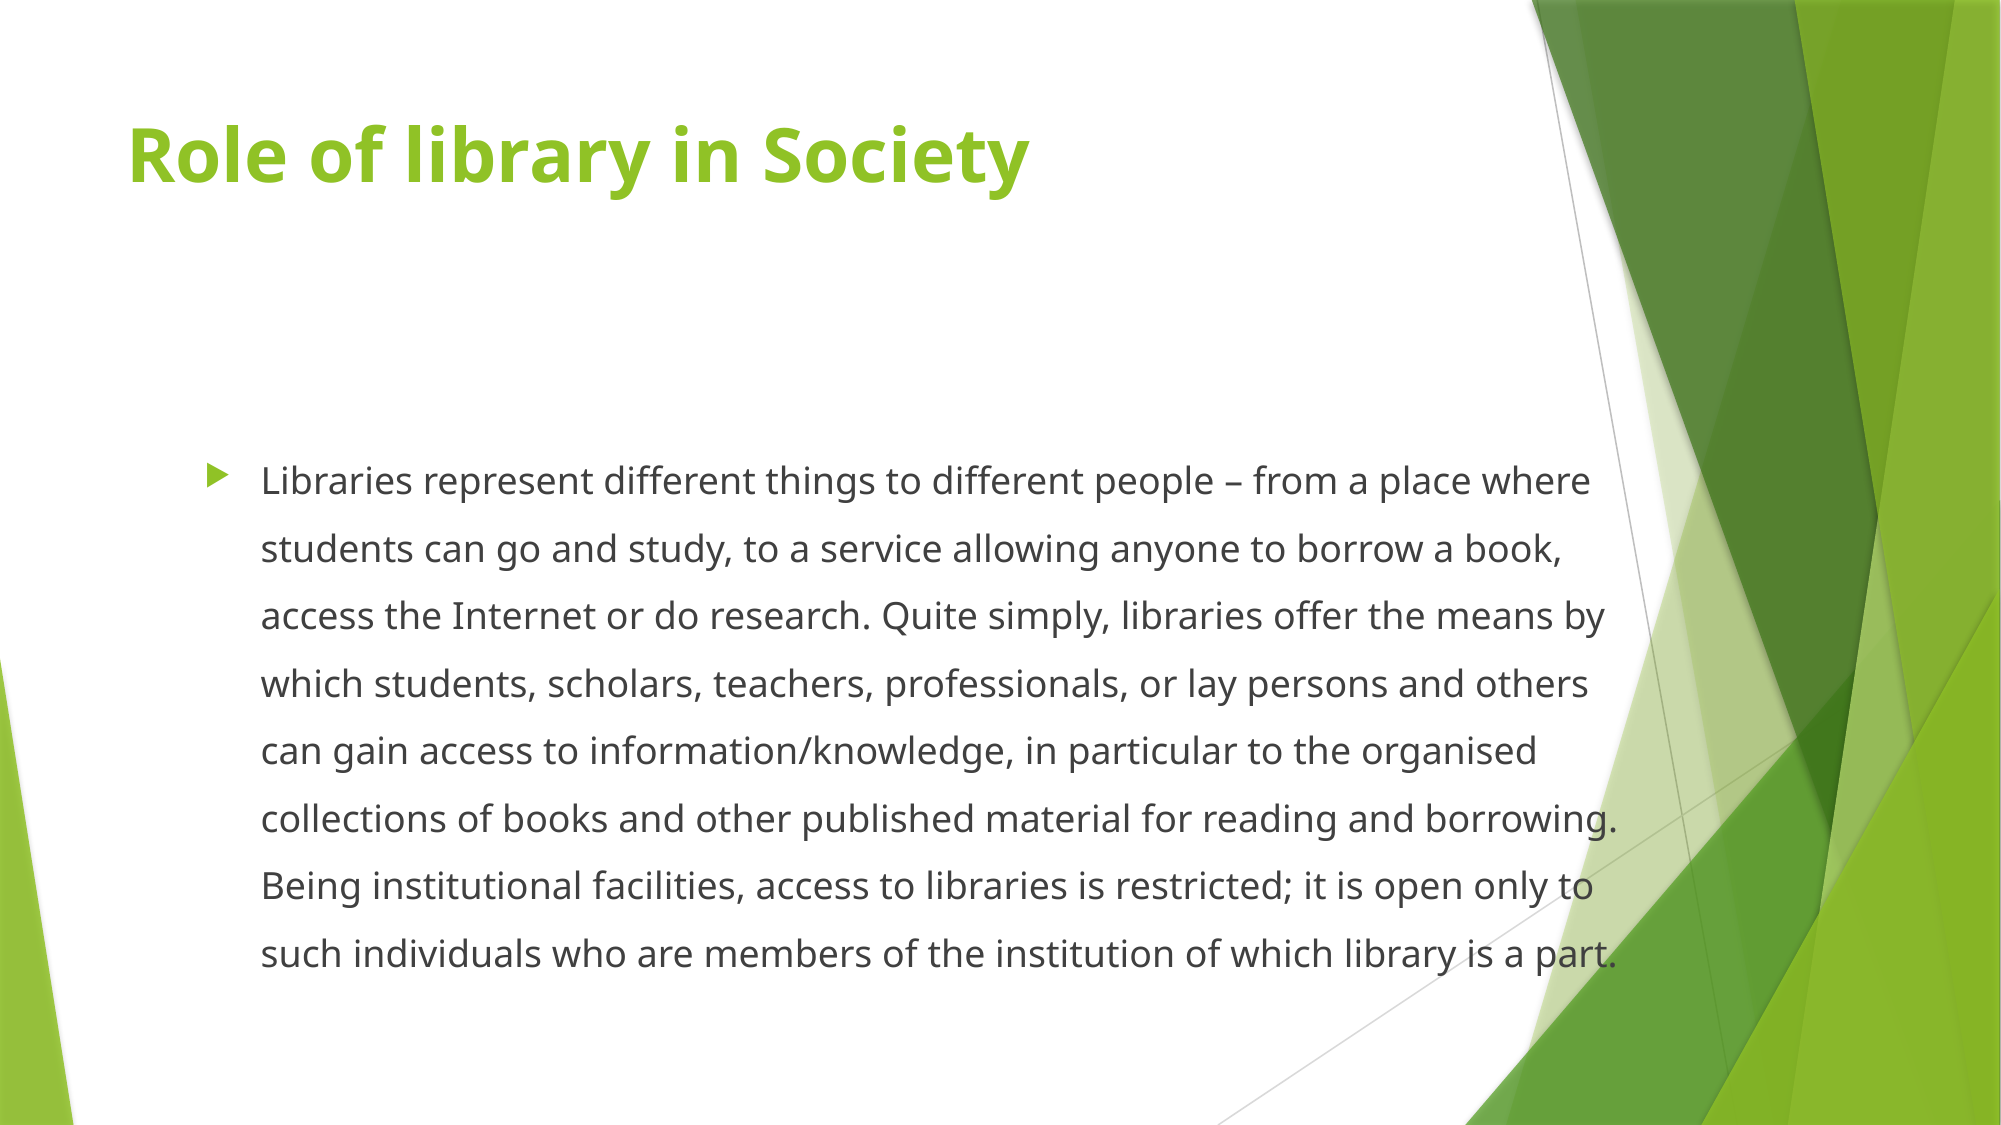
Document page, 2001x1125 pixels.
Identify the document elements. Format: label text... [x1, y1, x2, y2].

title Role of library in Society [111, 99, 1522, 317]
list Libraries represent different things to different people – from a place where students can go and study, to a service allowing anyone to borrow a book, access the Internet or do research. Quite simply, libraries offer the means by which students, scholars, teachers, professionals, or lay persons and others can gain access to information/knowledge, in particular to the organised collections of books and other published material for reading and borrowing. Being institutional facilities, access to libraries is restricted; it is open only to such individuals who are members of the institution of which library is a part. [189, 427, 1638, 1060]
